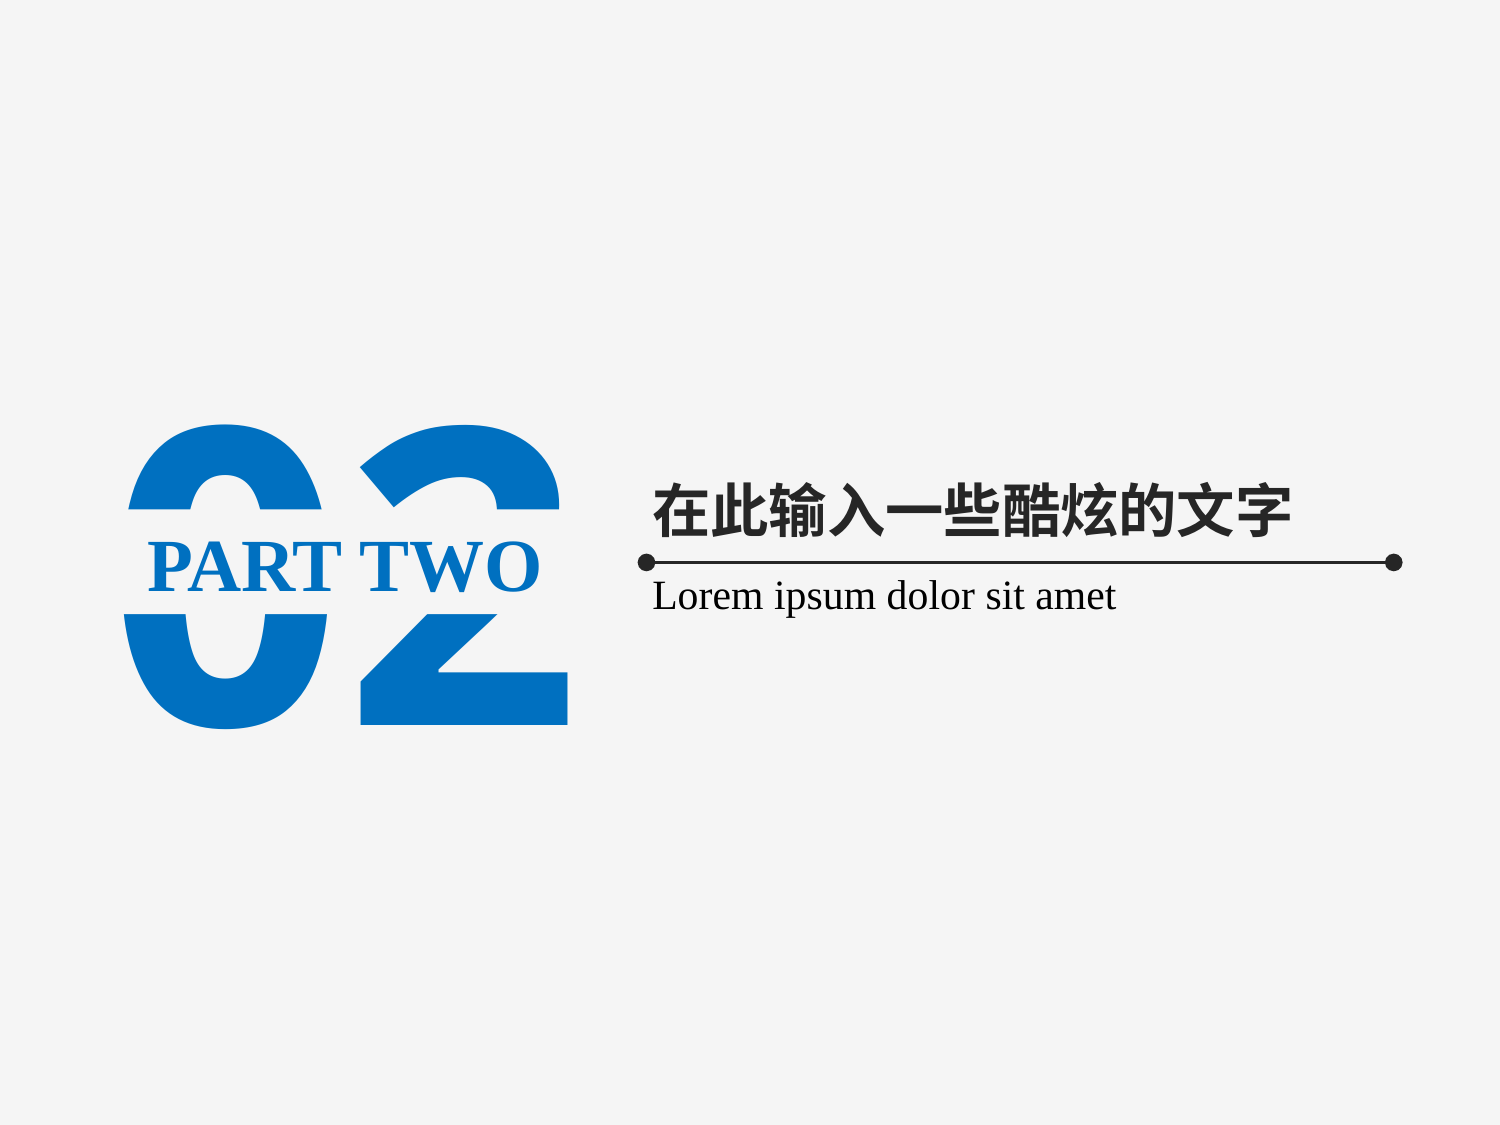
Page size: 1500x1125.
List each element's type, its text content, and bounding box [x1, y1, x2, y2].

text_box Lorem ipsum dolor sit amet [637, 572, 1403, 626]
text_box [637, 553, 1403, 572]
text_box 02 [0, 303, 690, 816]
text_box 在此输入一些酷炫的文字 [637, 466, 1400, 552]
text_box PART TWO [79, 509, 610, 615]
